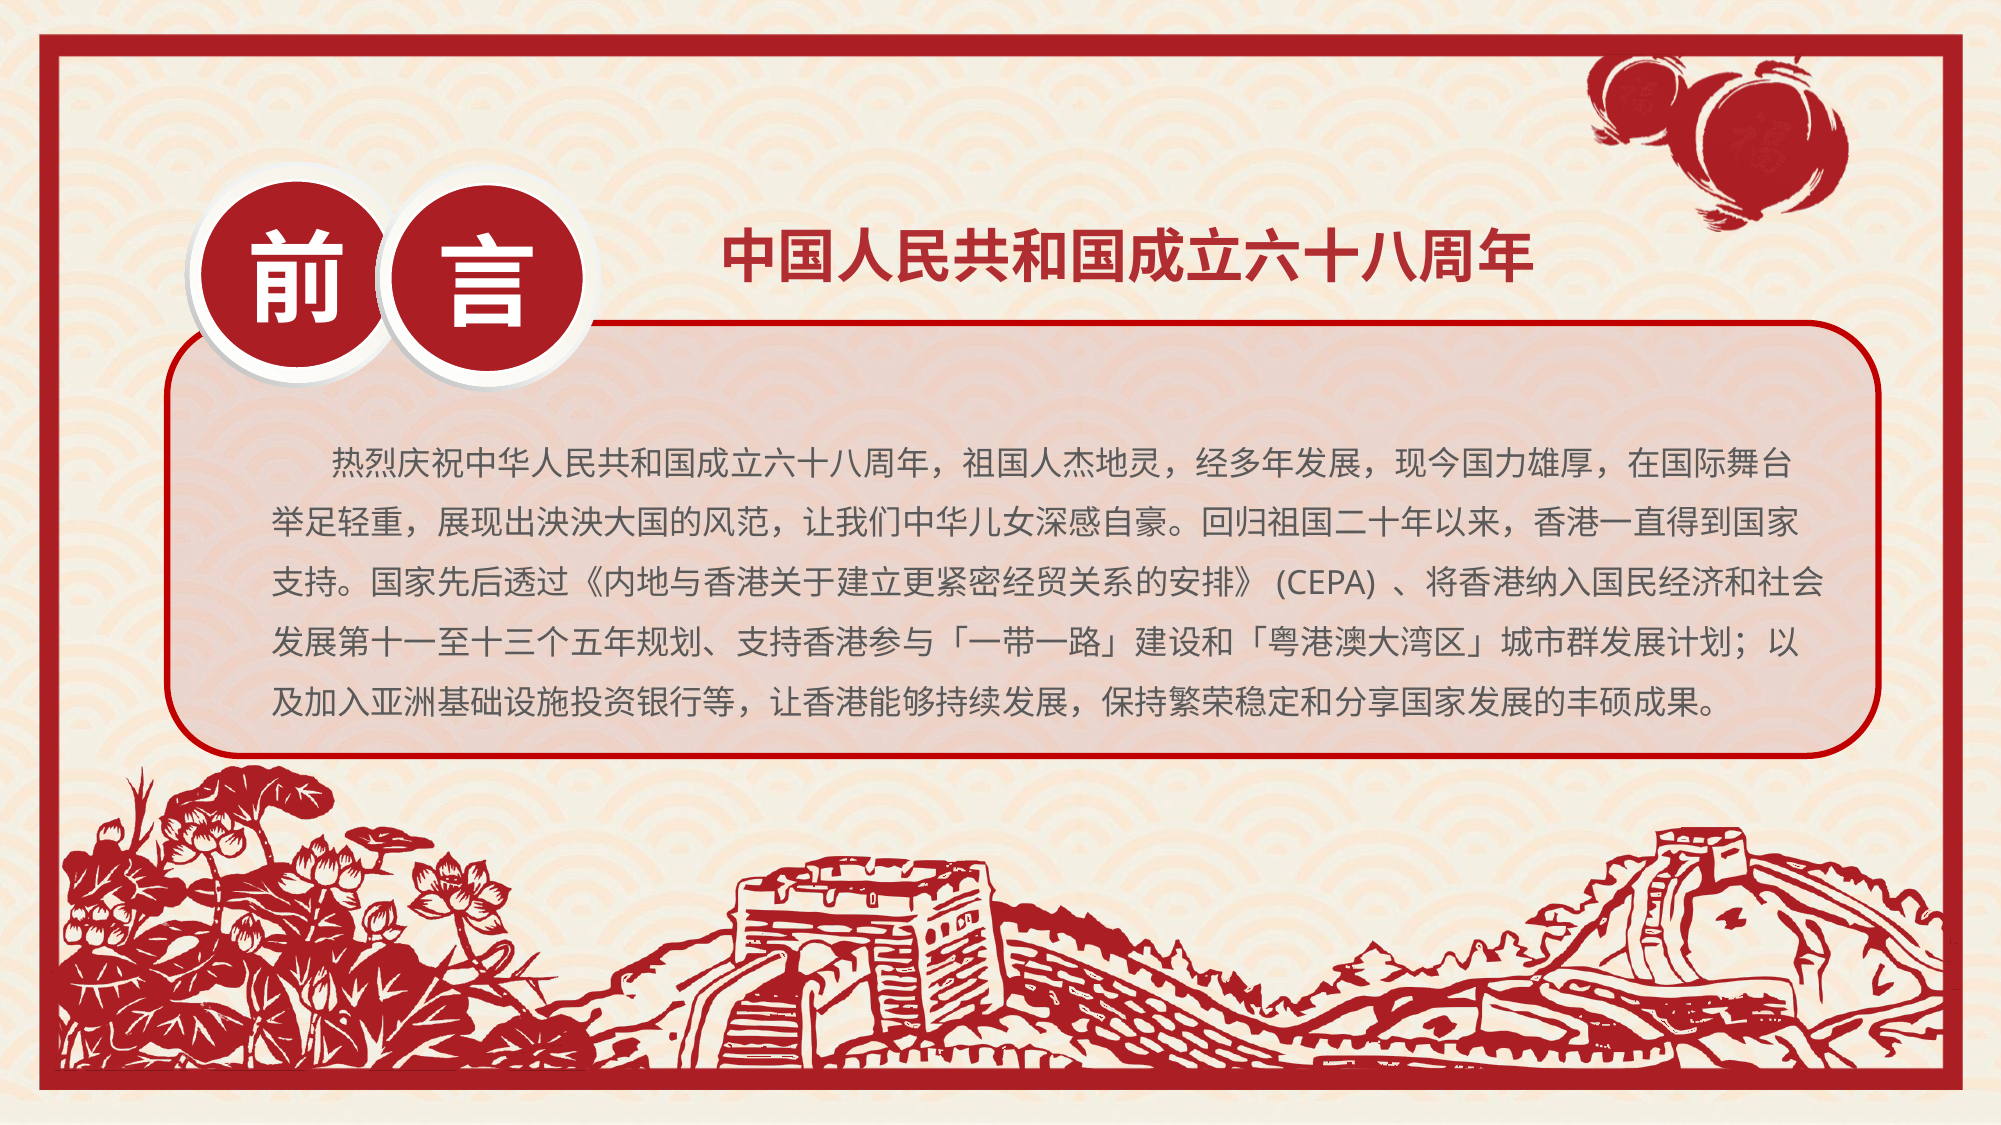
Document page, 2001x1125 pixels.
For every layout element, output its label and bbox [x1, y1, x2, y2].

picture [0, 0, 2001, 1125]
text_box [375, 165, 602, 392]
text_box [184, 161, 412, 388]
